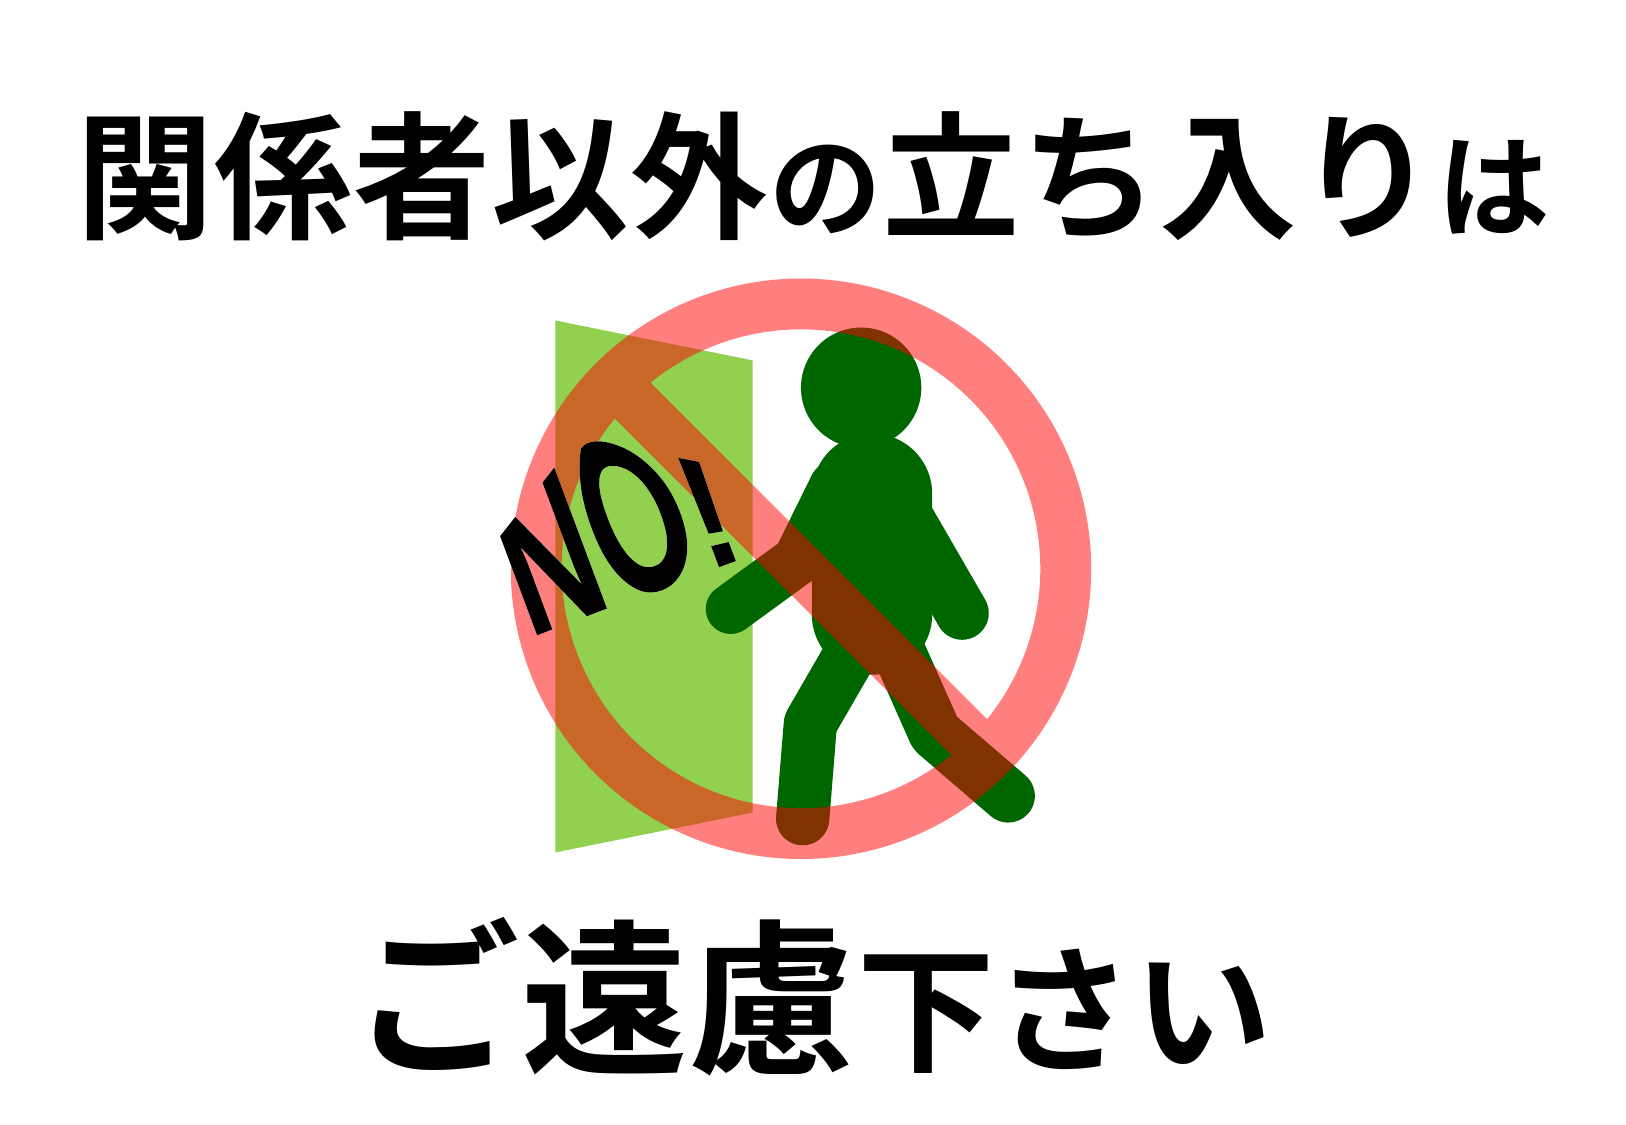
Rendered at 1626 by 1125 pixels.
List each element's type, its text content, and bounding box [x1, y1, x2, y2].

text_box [500, 278, 1092, 860]
text_box 関係者以外の立ち入りは [0, 83, 1625, 264]
text_box ご遠慮下さい [0, 887, 1625, 1103]
